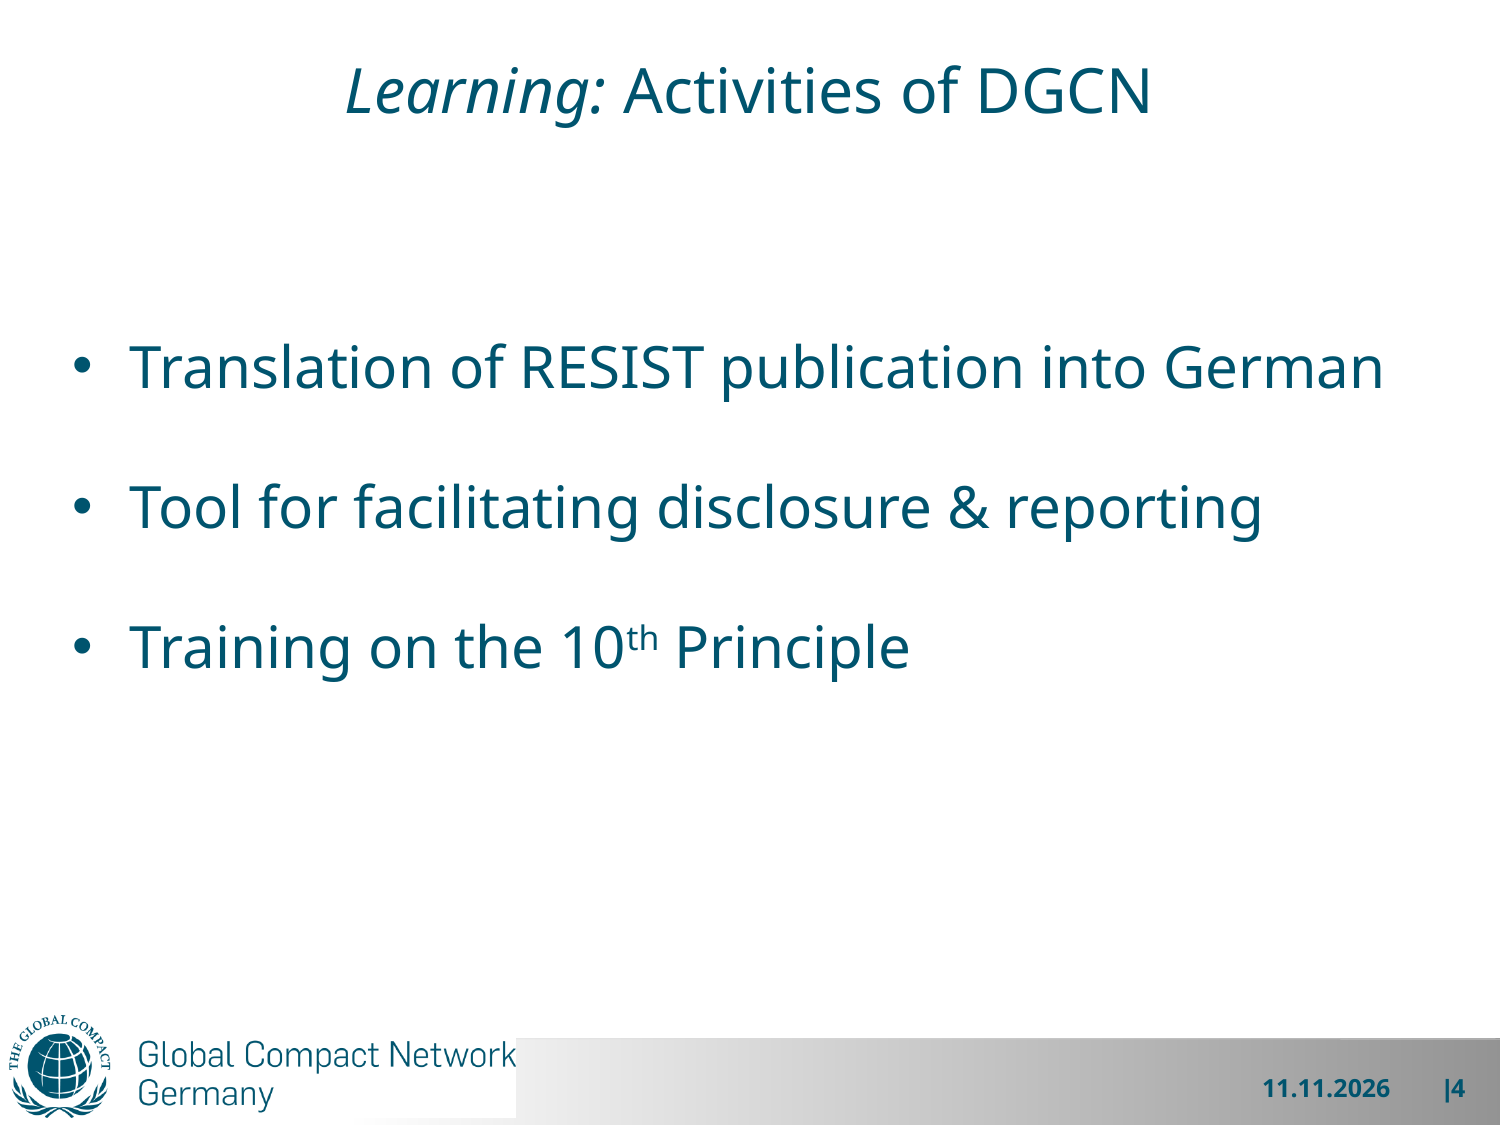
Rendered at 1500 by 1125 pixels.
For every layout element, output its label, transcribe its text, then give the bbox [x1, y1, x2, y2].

picture [49, 1110, 69, 1118]
picture [9, 1015, 516, 1118]
slide_number [1253, 1065, 1467, 1112]
title Learning: Activities of DGCN [38, 0, 1460, 189]
picture [511, 1051, 516, 1063]
text_box Translation of RESIST publication into German Tool for facilitating disclosure & reporting Training on the 10th Principle [57, 322, 1435, 767]
